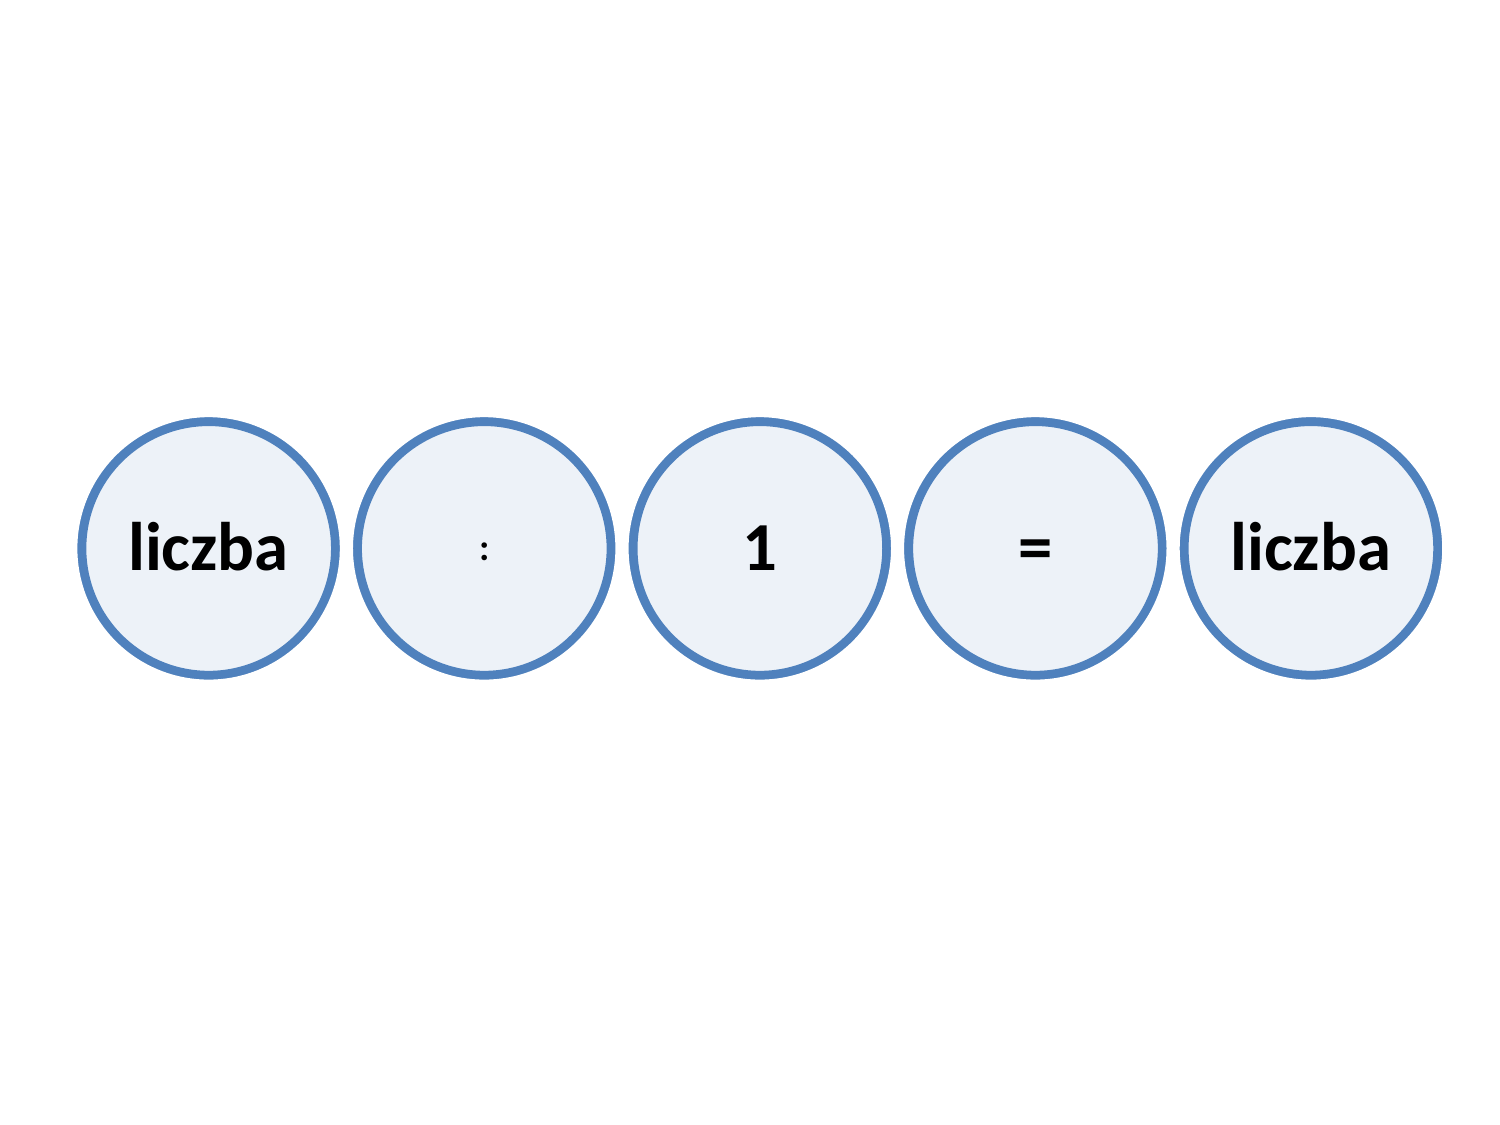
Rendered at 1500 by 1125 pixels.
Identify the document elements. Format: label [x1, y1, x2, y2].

text_box [0, 314, 1483, 783]
